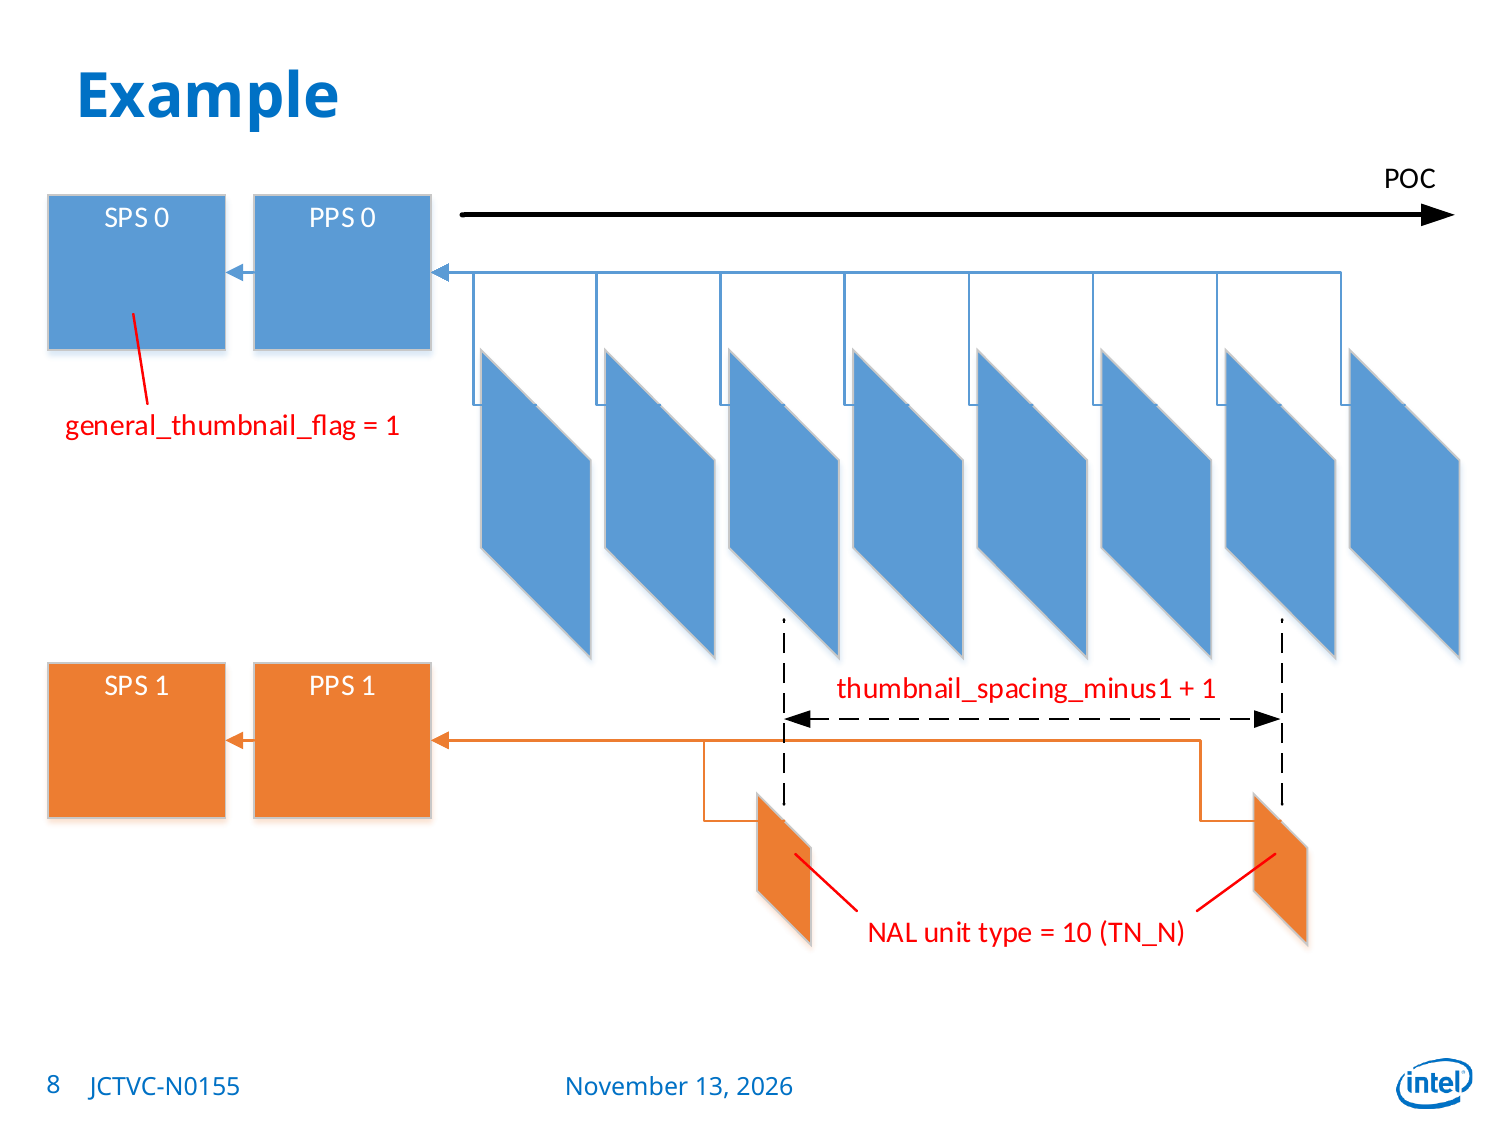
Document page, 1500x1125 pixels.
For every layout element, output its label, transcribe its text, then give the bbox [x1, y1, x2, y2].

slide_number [549, 1062, 844, 1109]
picture [1396, 1058, 1473, 1109]
picture [37, 149, 1470, 966]
slide_number 8 [0, 1062, 75, 1109]
footer JCTVC-N0155 [75, 1062, 549, 1109]
title Example [75, 67, 1425, 148]
